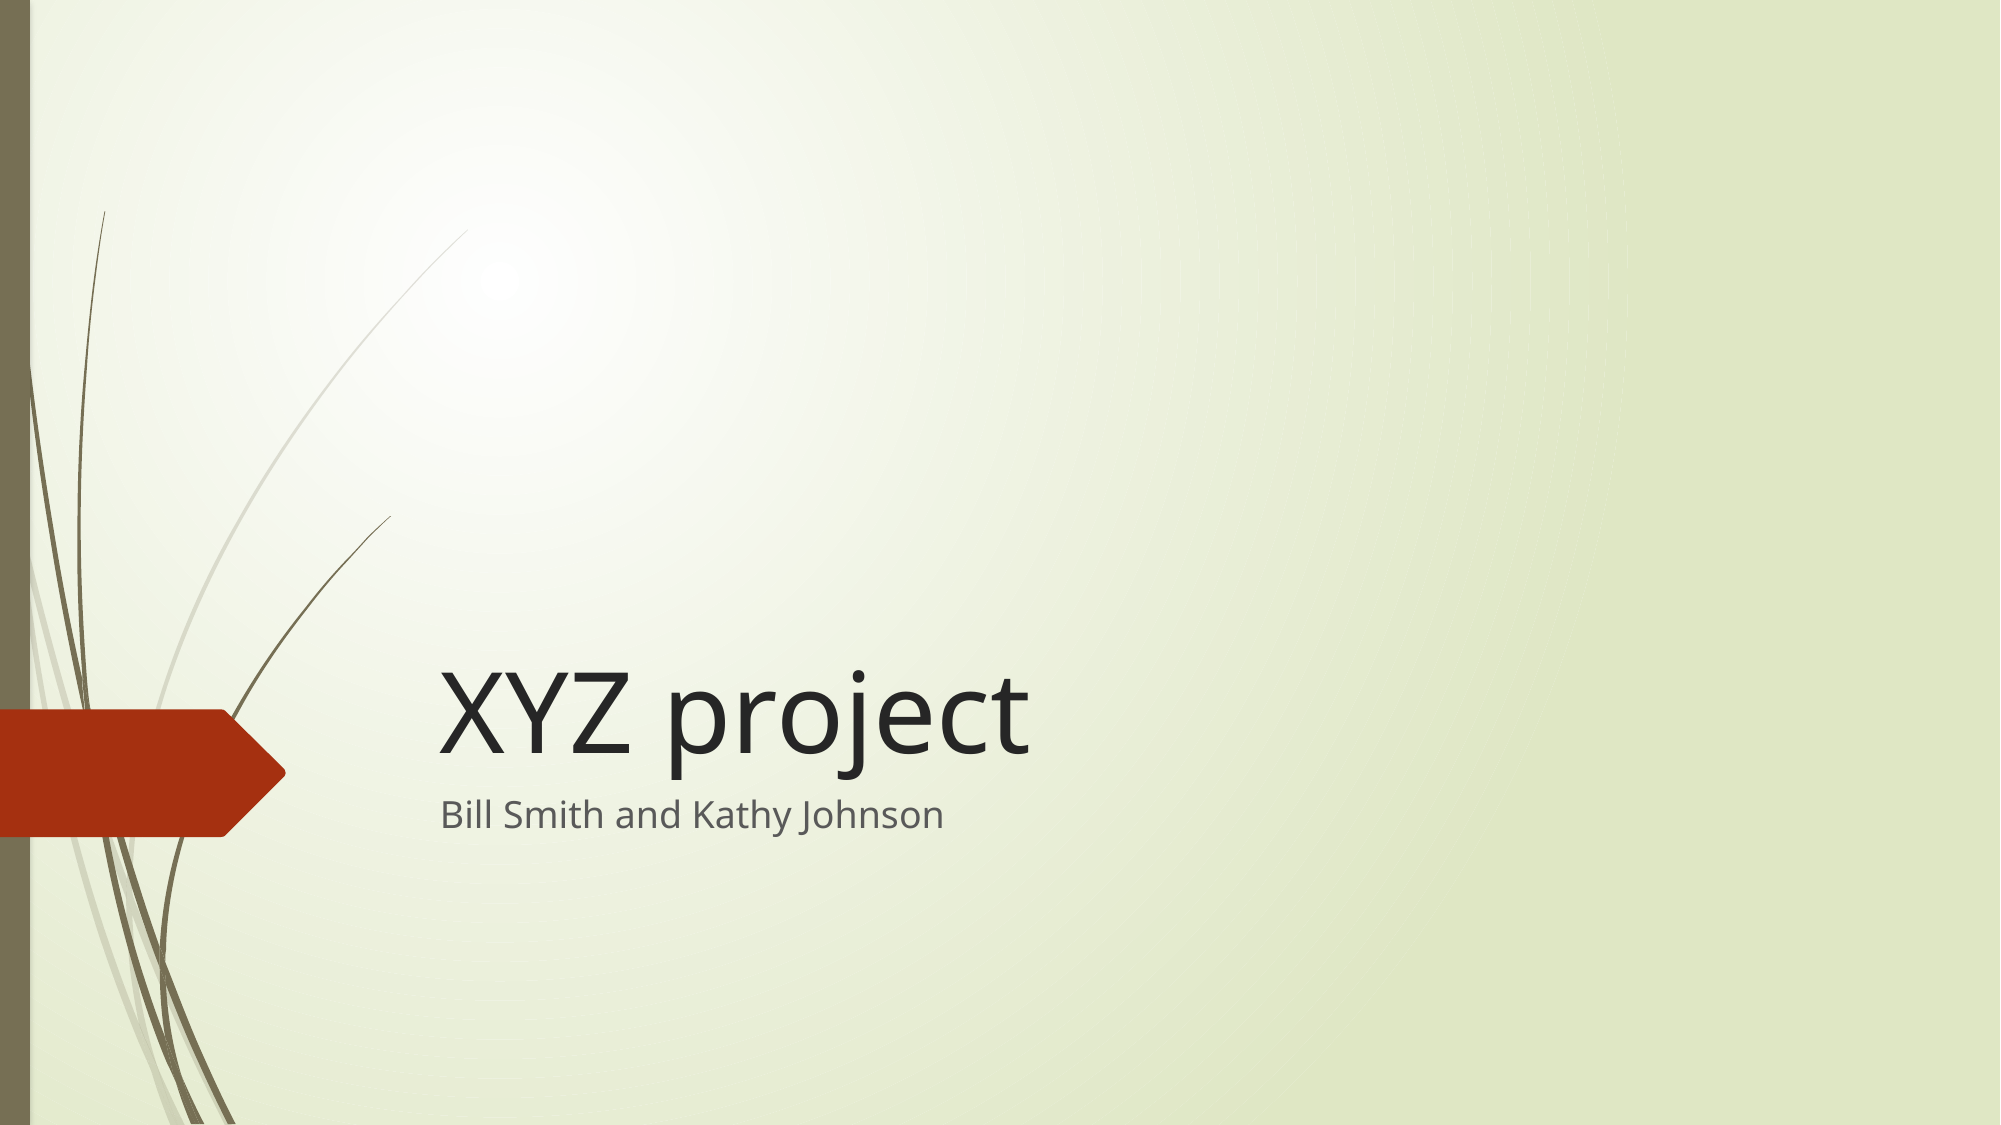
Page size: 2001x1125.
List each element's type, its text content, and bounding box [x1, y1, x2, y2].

subtitle Bill Smith and Kathy Johnson [424, 783, 1888, 969]
title XYZ project [424, 412, 1888, 783]
